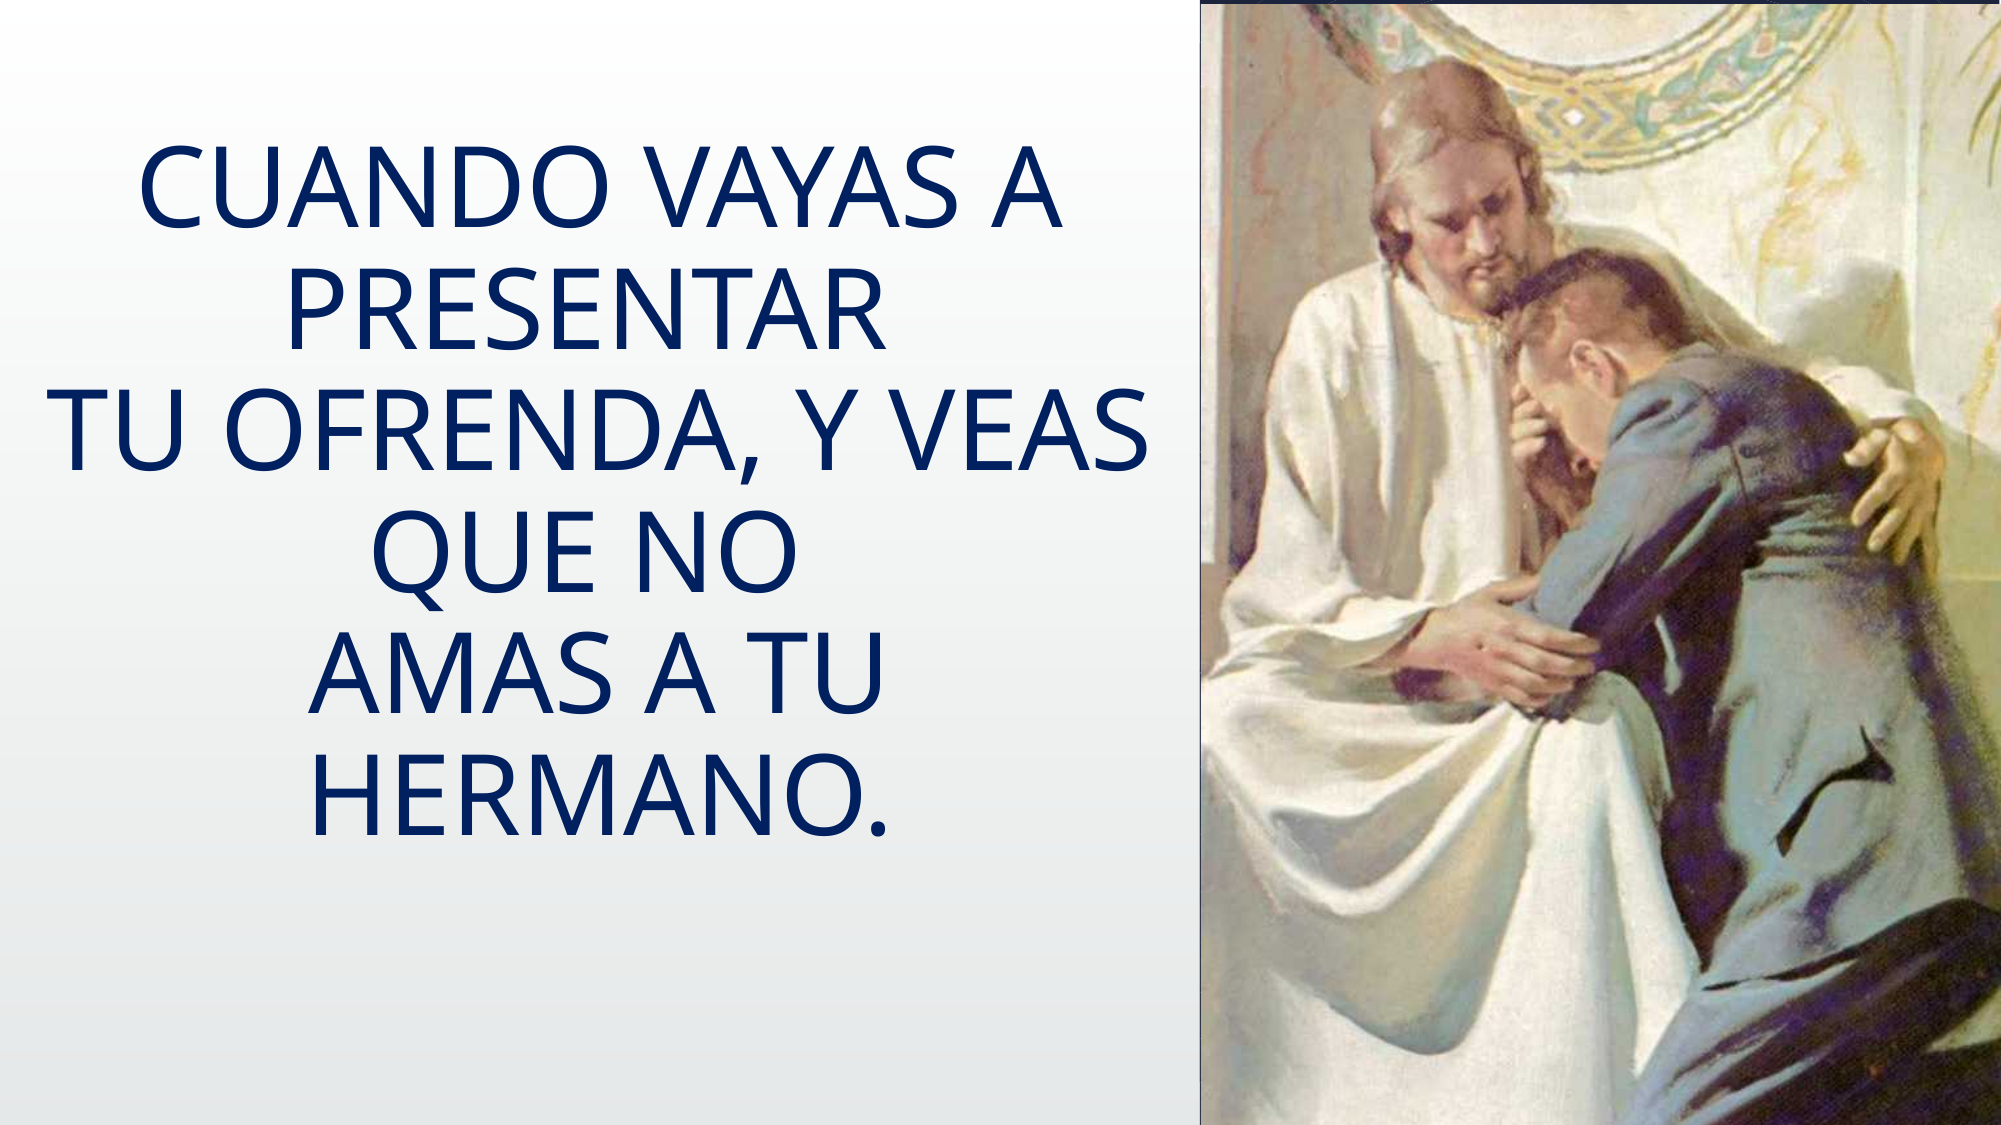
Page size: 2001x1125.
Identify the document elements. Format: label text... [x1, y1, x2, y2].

title CUANDO VAYAS A PRESENTAR TU OFRENDA, Y VEAS QUE NO AMAS A TU HERMANO. [0, 0, 1201, 1125]
picture [1200, 3, 2001, 1125]
